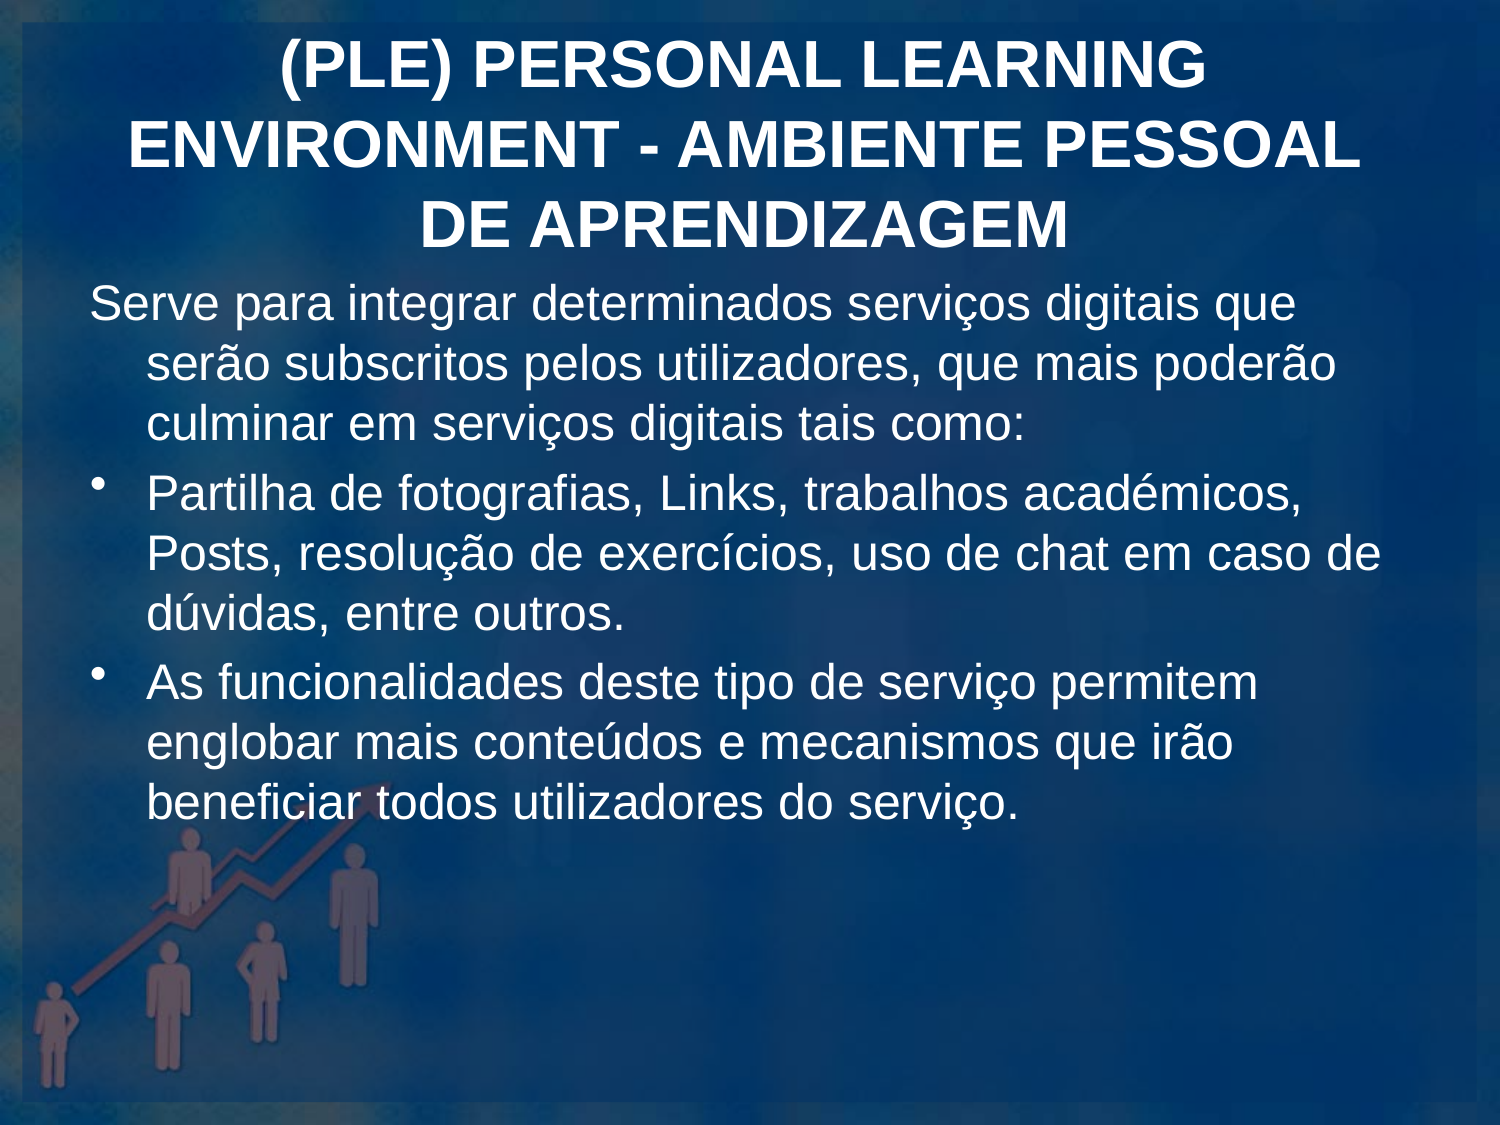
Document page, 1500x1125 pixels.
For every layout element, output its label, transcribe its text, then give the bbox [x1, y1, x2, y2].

list Serve para integrar determinados serviços digitais que serão subscritos pelos utilizadores, que mais poderão culminar em serviços digitais tais como: Partilha de fotografias, Links, trabalhos académicos, Posts, resolução de exercícios, uso de chat em caso de dúvidas, entre outros. As funcionalidades deste tipo de serviço permitem englobar mais conteúdos e mecanismos que irão beneficiar todos utilizadores do serviço. [74, 262, 1425, 1006]
picture [0, 0, 1500, 1125]
title (PLE) Personal Learning Environment - Ambiente Pessoal de Aprendizagem [69, 80, 1420, 269]
